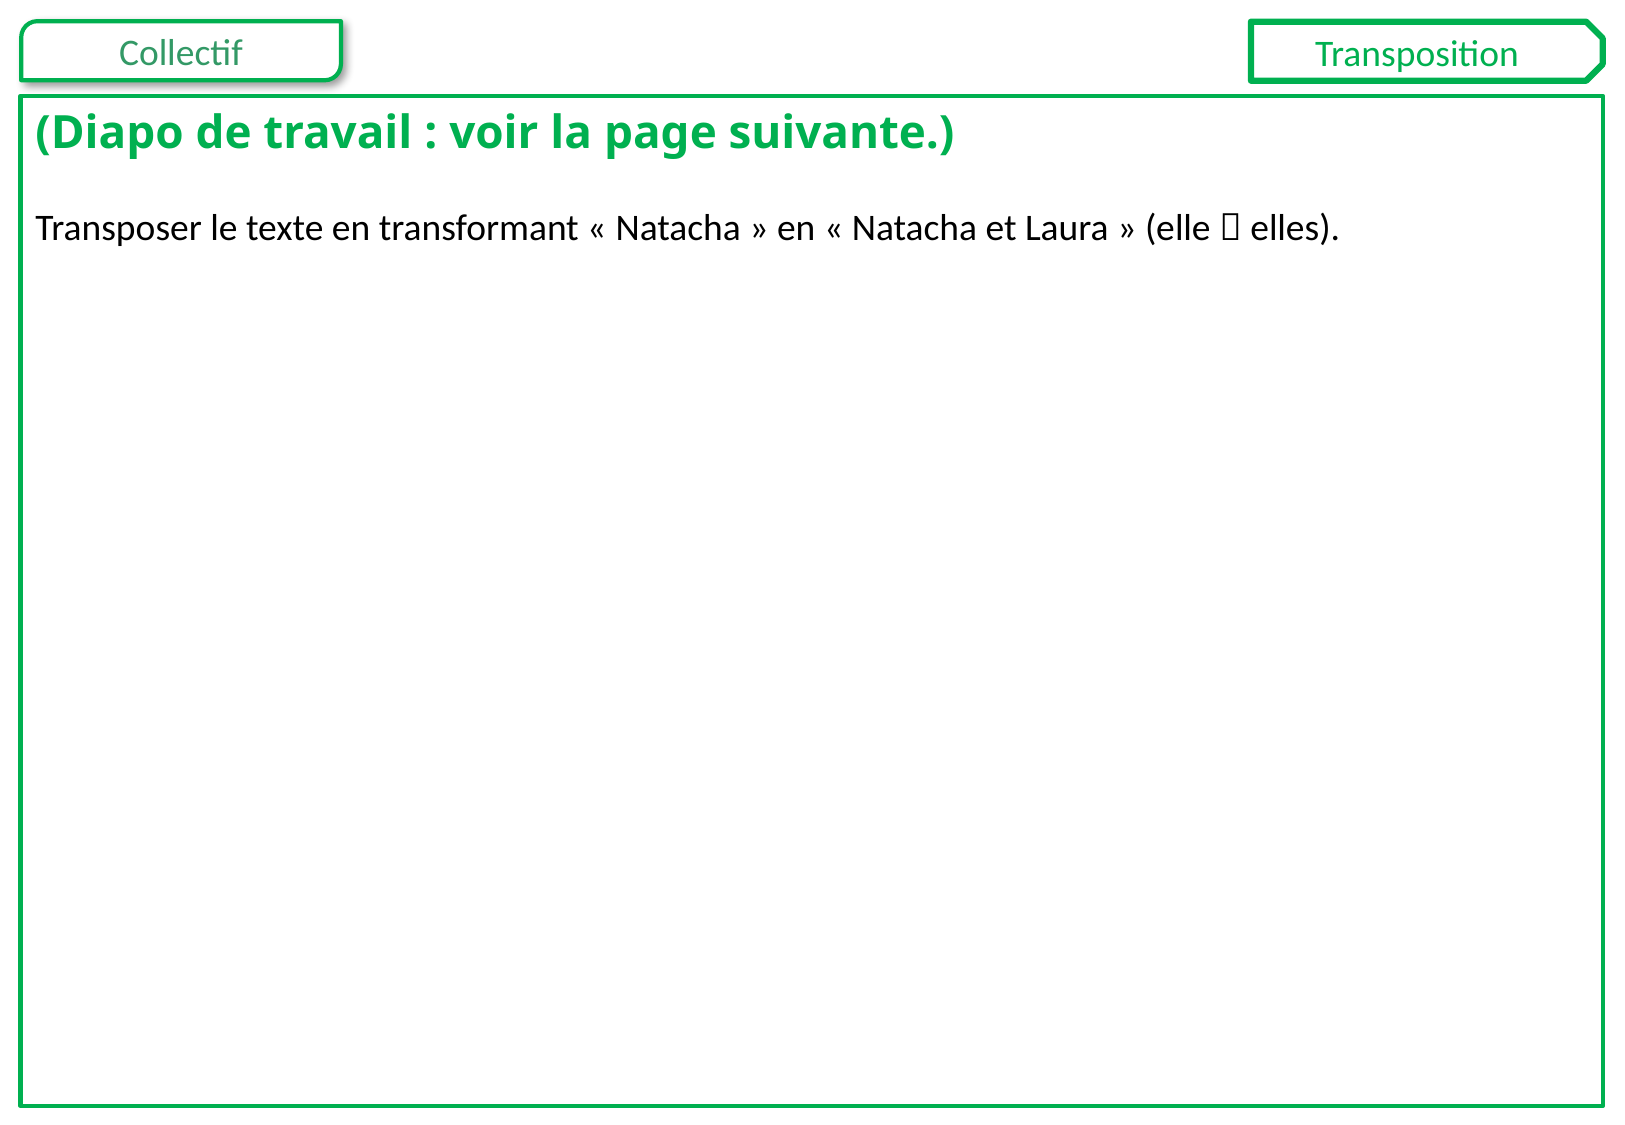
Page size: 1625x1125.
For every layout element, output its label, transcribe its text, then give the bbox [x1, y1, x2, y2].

list (Diapo de travail : voir la page suivante.) Transposer le texte en transformant « Natacha » en « Natacha et Laura » (elle  elles). [18, 94, 1605, 1108]
list Transposition [1250, 21, 1584, 81]
